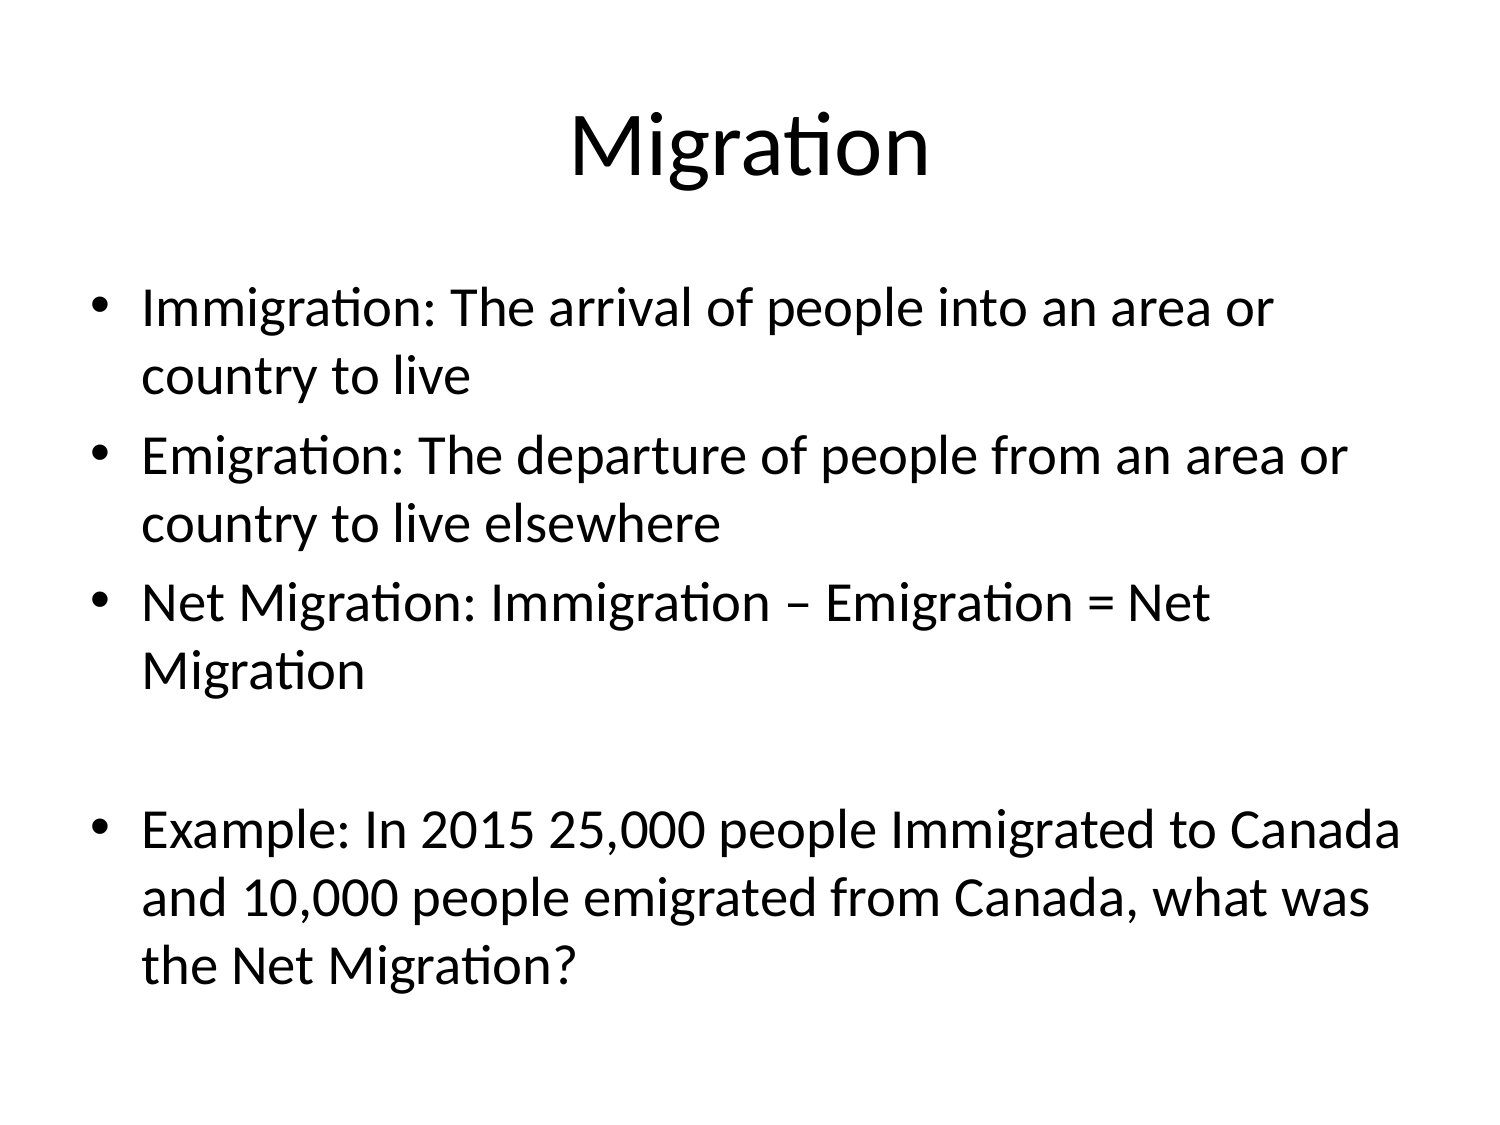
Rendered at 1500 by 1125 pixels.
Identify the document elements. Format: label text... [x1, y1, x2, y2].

list Immigration: The arrival of people into an area or country to live Emigration: The departure of people from an area or country to live elsewhere Net Migration: Immigration – Emigration = Net Migration Example: In 2015 25,000 people Immigrated to Canada and 10,000 people emigrated from Canada, what was the Net Migration? [75, 262, 1425, 1005]
title Migration [75, 45, 1425, 233]
